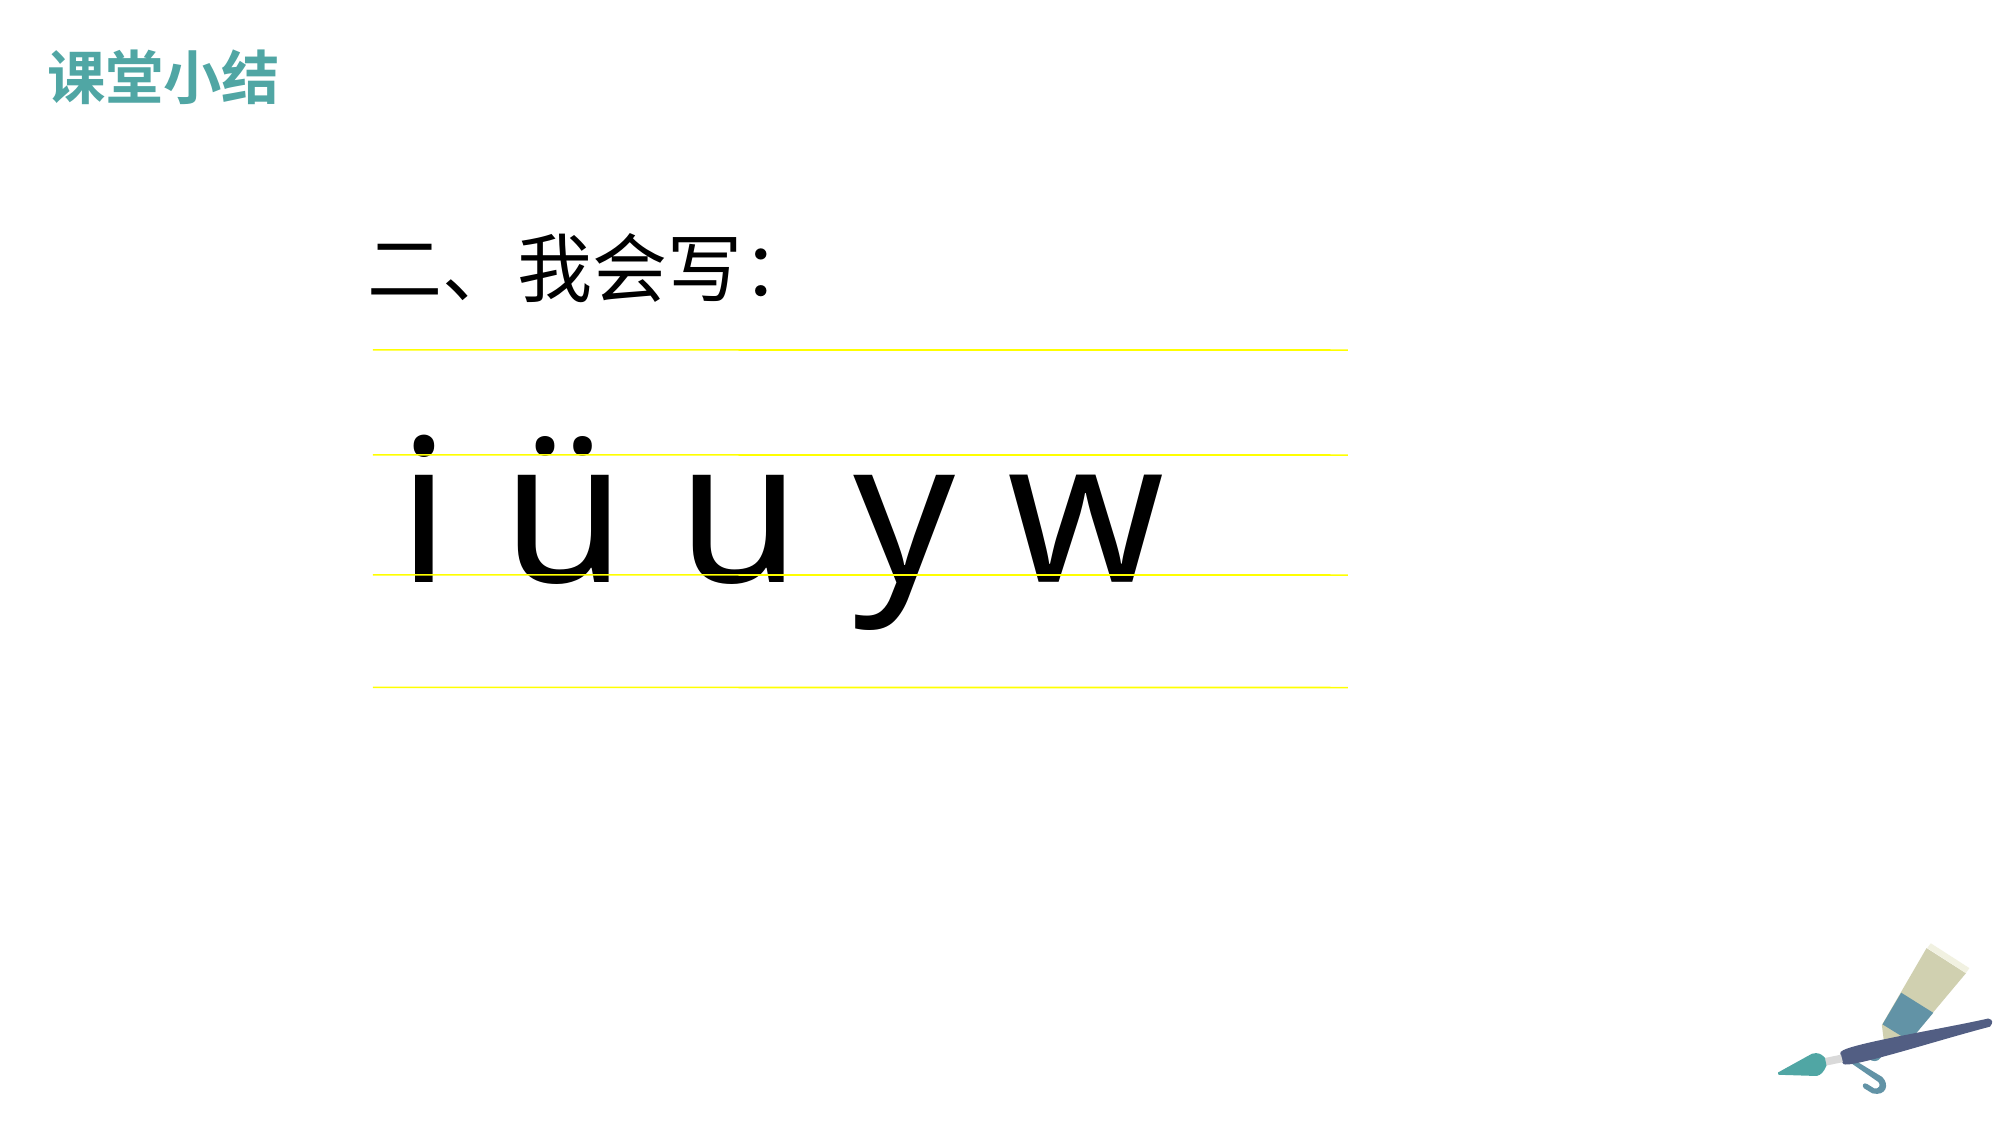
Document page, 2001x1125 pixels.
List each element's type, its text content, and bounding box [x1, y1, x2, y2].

text_box 课堂小结 [32, 33, 295, 119]
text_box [1811, 945, 1974, 1125]
text_box i ü u y w [229, 374, 1492, 630]
text_box 二、我会写： [352, 214, 1078, 319]
